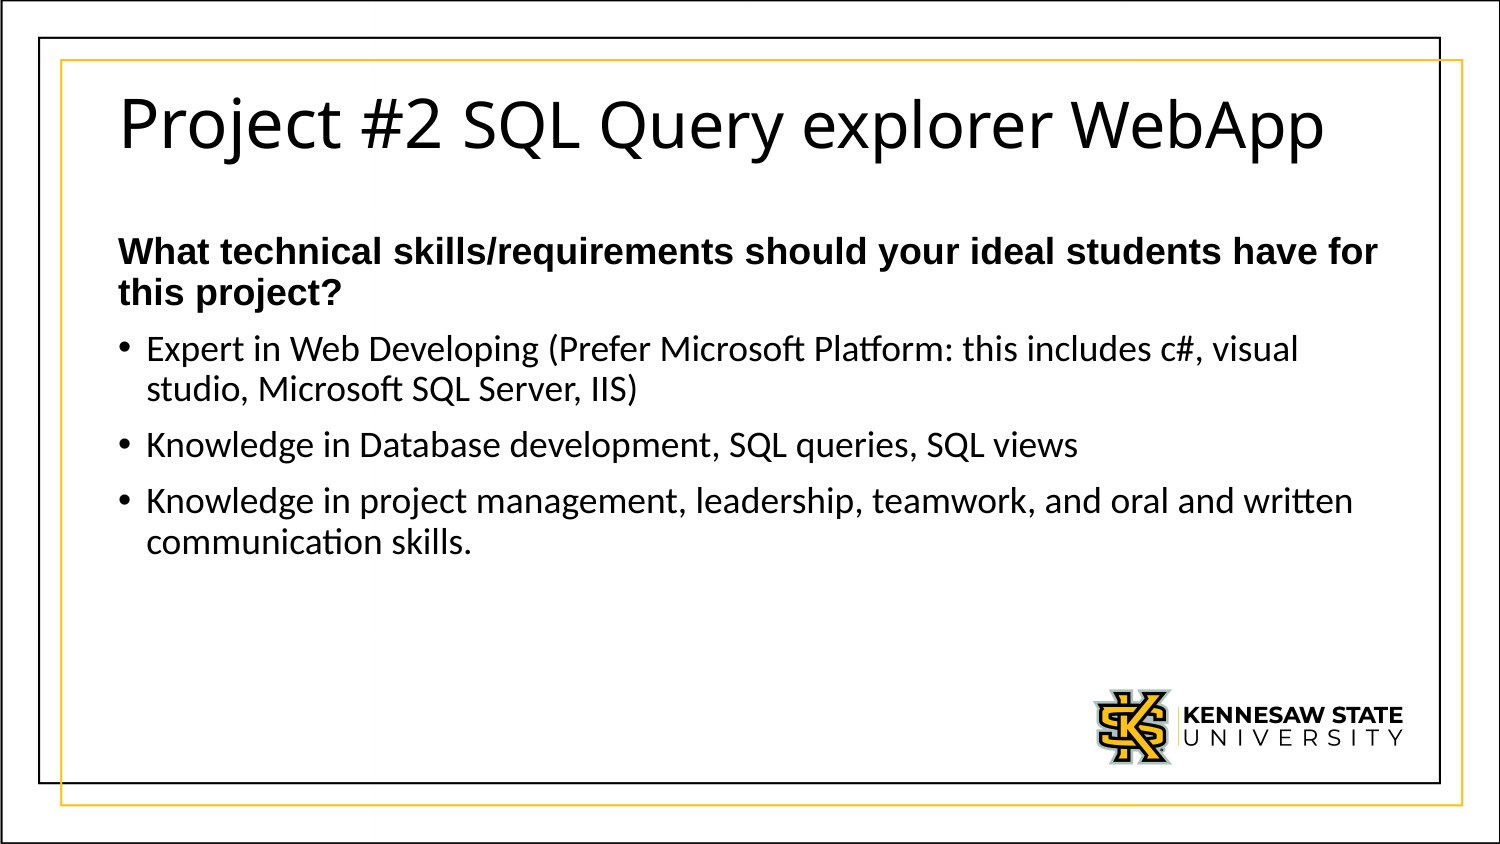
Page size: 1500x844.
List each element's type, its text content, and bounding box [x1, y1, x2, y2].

picture [0, 0, 1500, 844]
list What technical skills/requirements should your ideal students have for this project? Expert in Web Developing (Prefer Microsoft Platform: this includes c#, visual studio, Microsoft SQL Server, IIS) Knowledge in Database development, SQL queries, SQL views Knowledge in project management, leadership, teamwork, and oral and written communication skills. [103, 224, 1397, 760]
title Project #2 SQL Query explorer WebApp [103, 44, 1397, 208]
